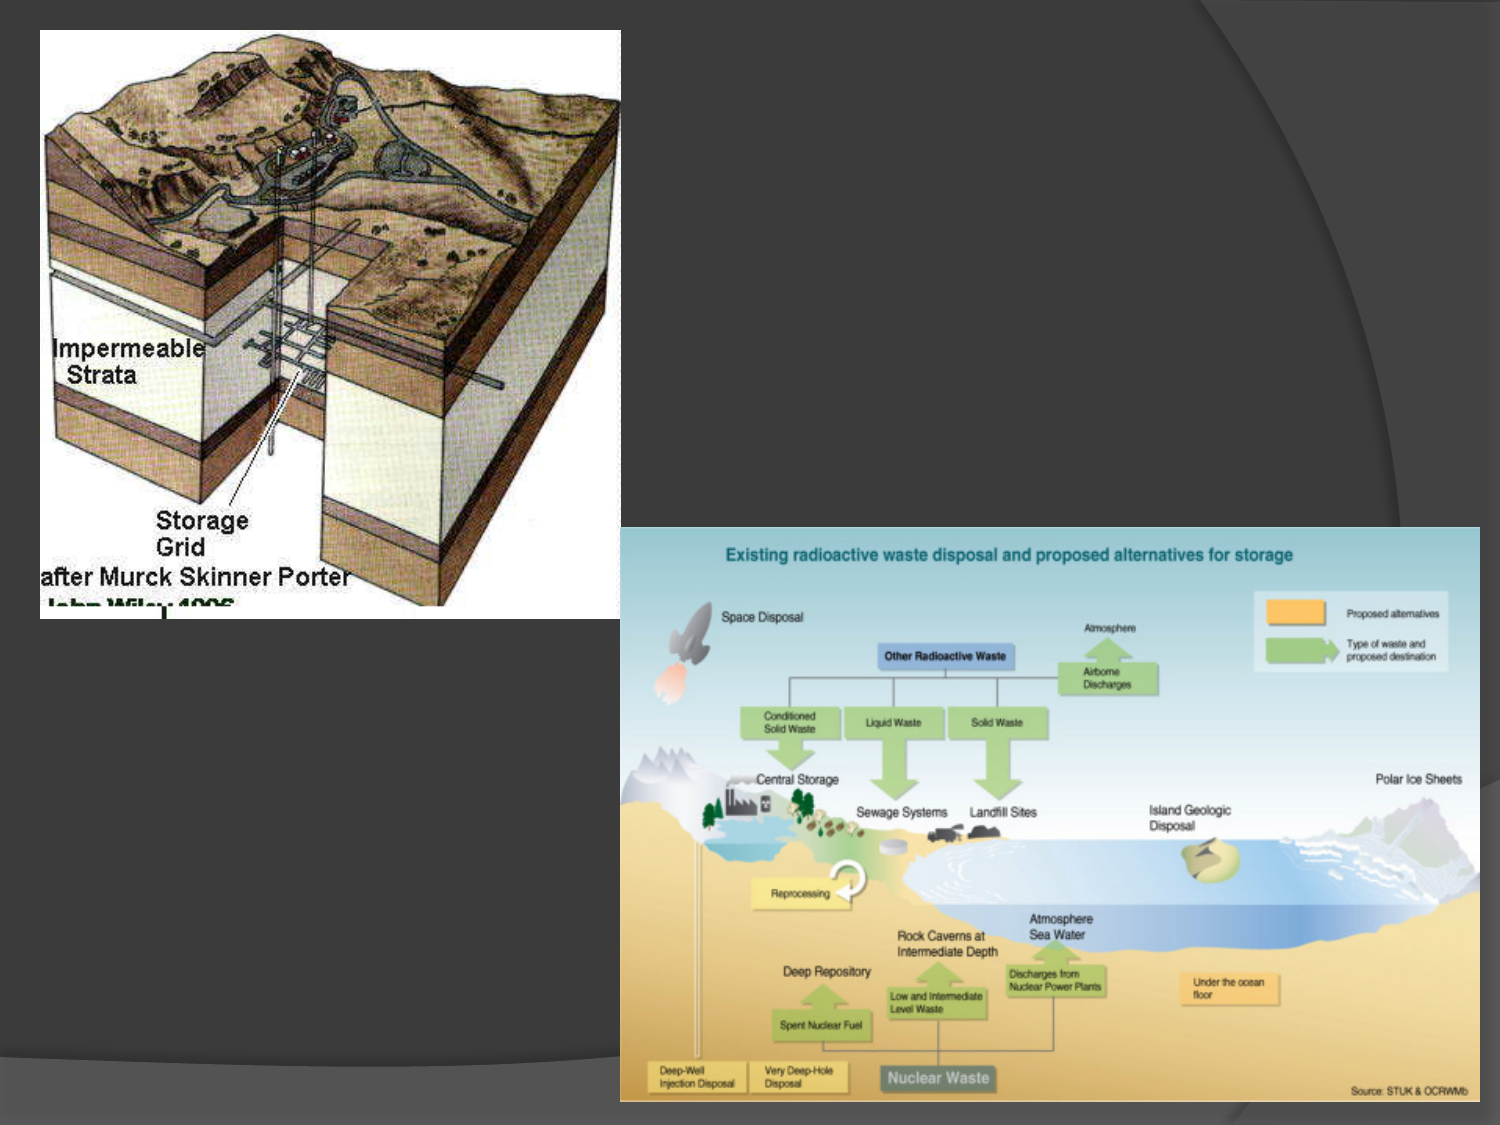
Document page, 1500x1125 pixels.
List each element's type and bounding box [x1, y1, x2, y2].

picture [619, 526, 1480, 1103]
picture [40, 30, 621, 619]
